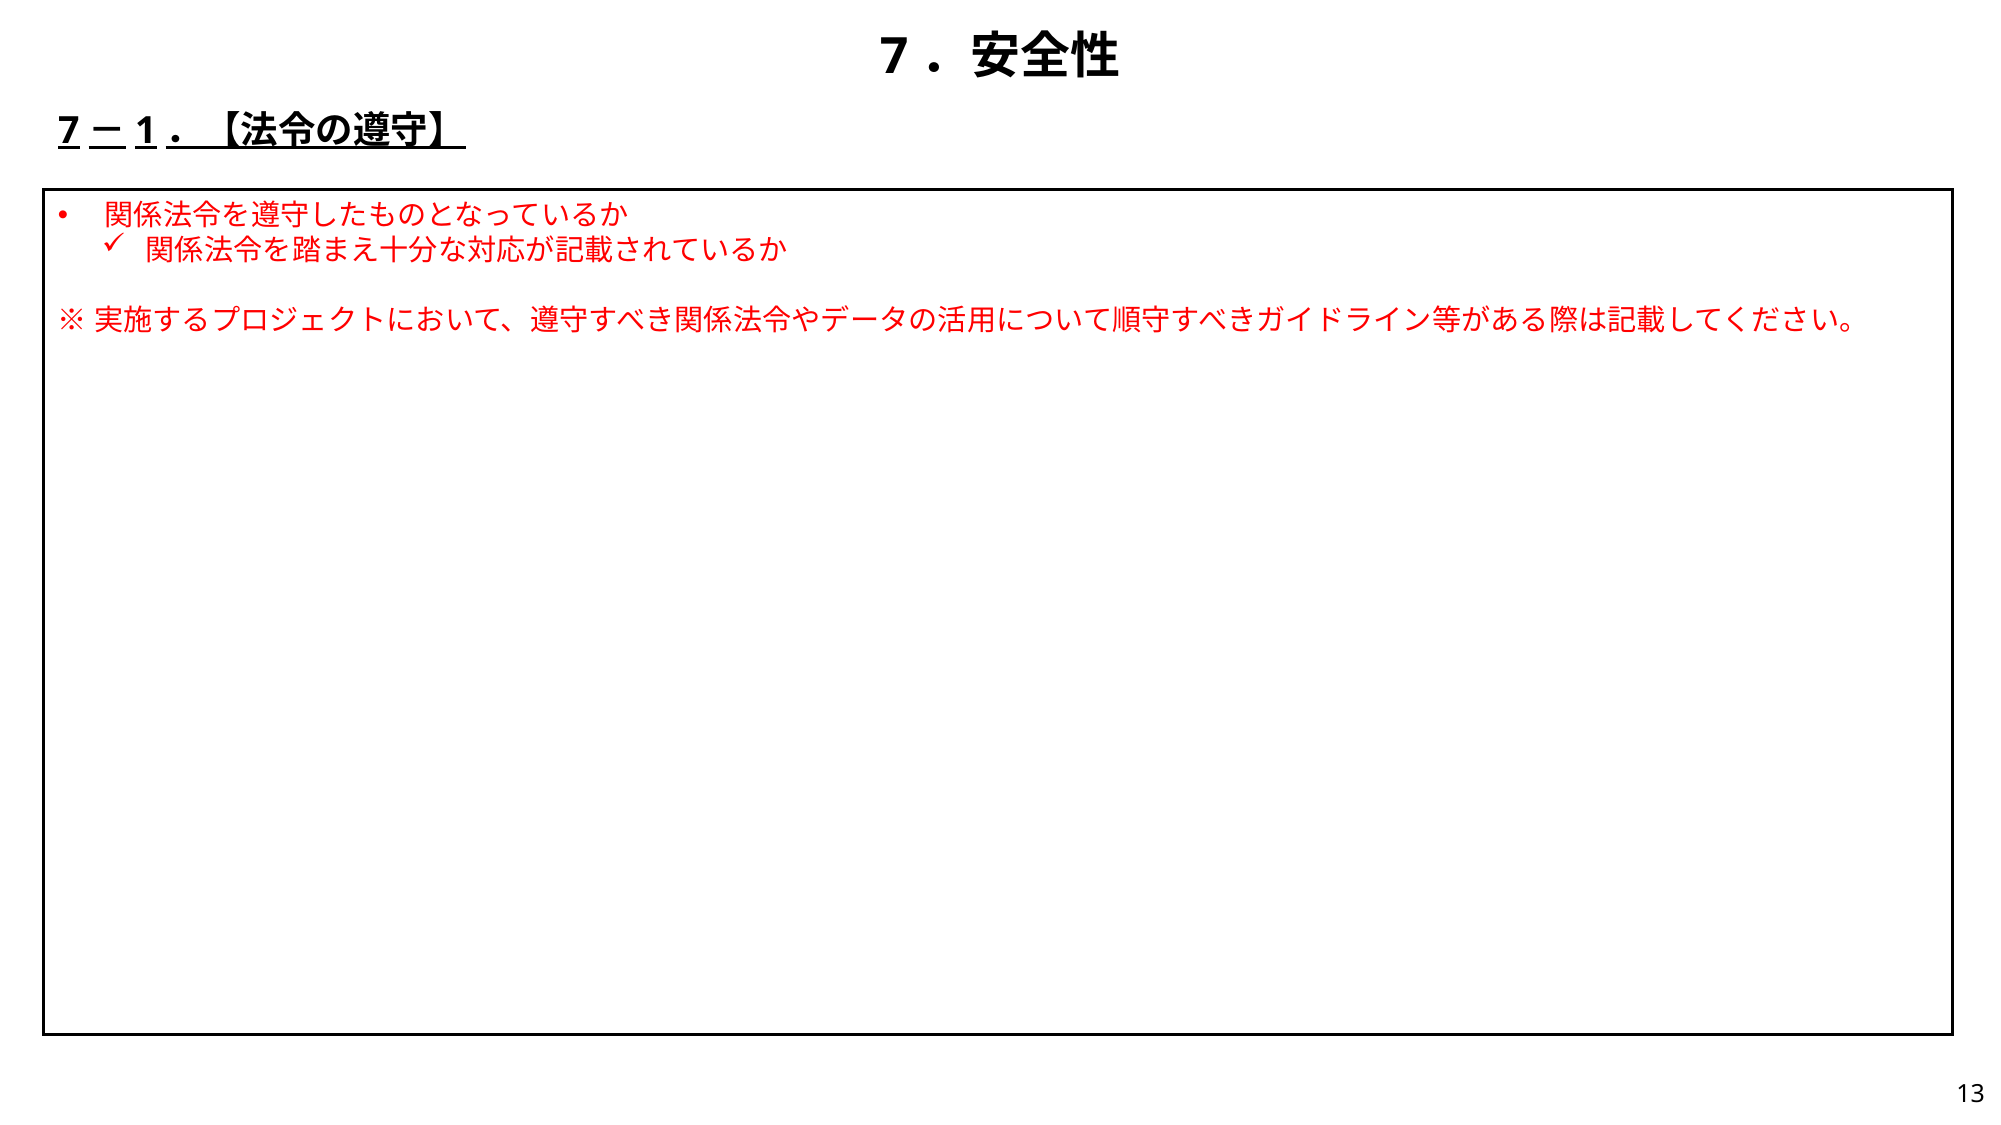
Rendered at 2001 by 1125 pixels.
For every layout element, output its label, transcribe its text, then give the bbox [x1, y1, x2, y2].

text_box 関係法令を遵守したものとなっているか 関係法令を踏まえ十分な対応が記載されているか ※実施するプロジェクトにおいて、遵守すべき関係法令やデータの活用について順守すべきガイドライン等がある際は記載してください。 [42, 188, 1953, 1036]
title 7．安全性 [187, 11, 1813, 104]
text_box 7－1．【法令の遵守】 [43, 103, 1580, 159]
text_box 12 [1634, 1065, 2000, 1125]
